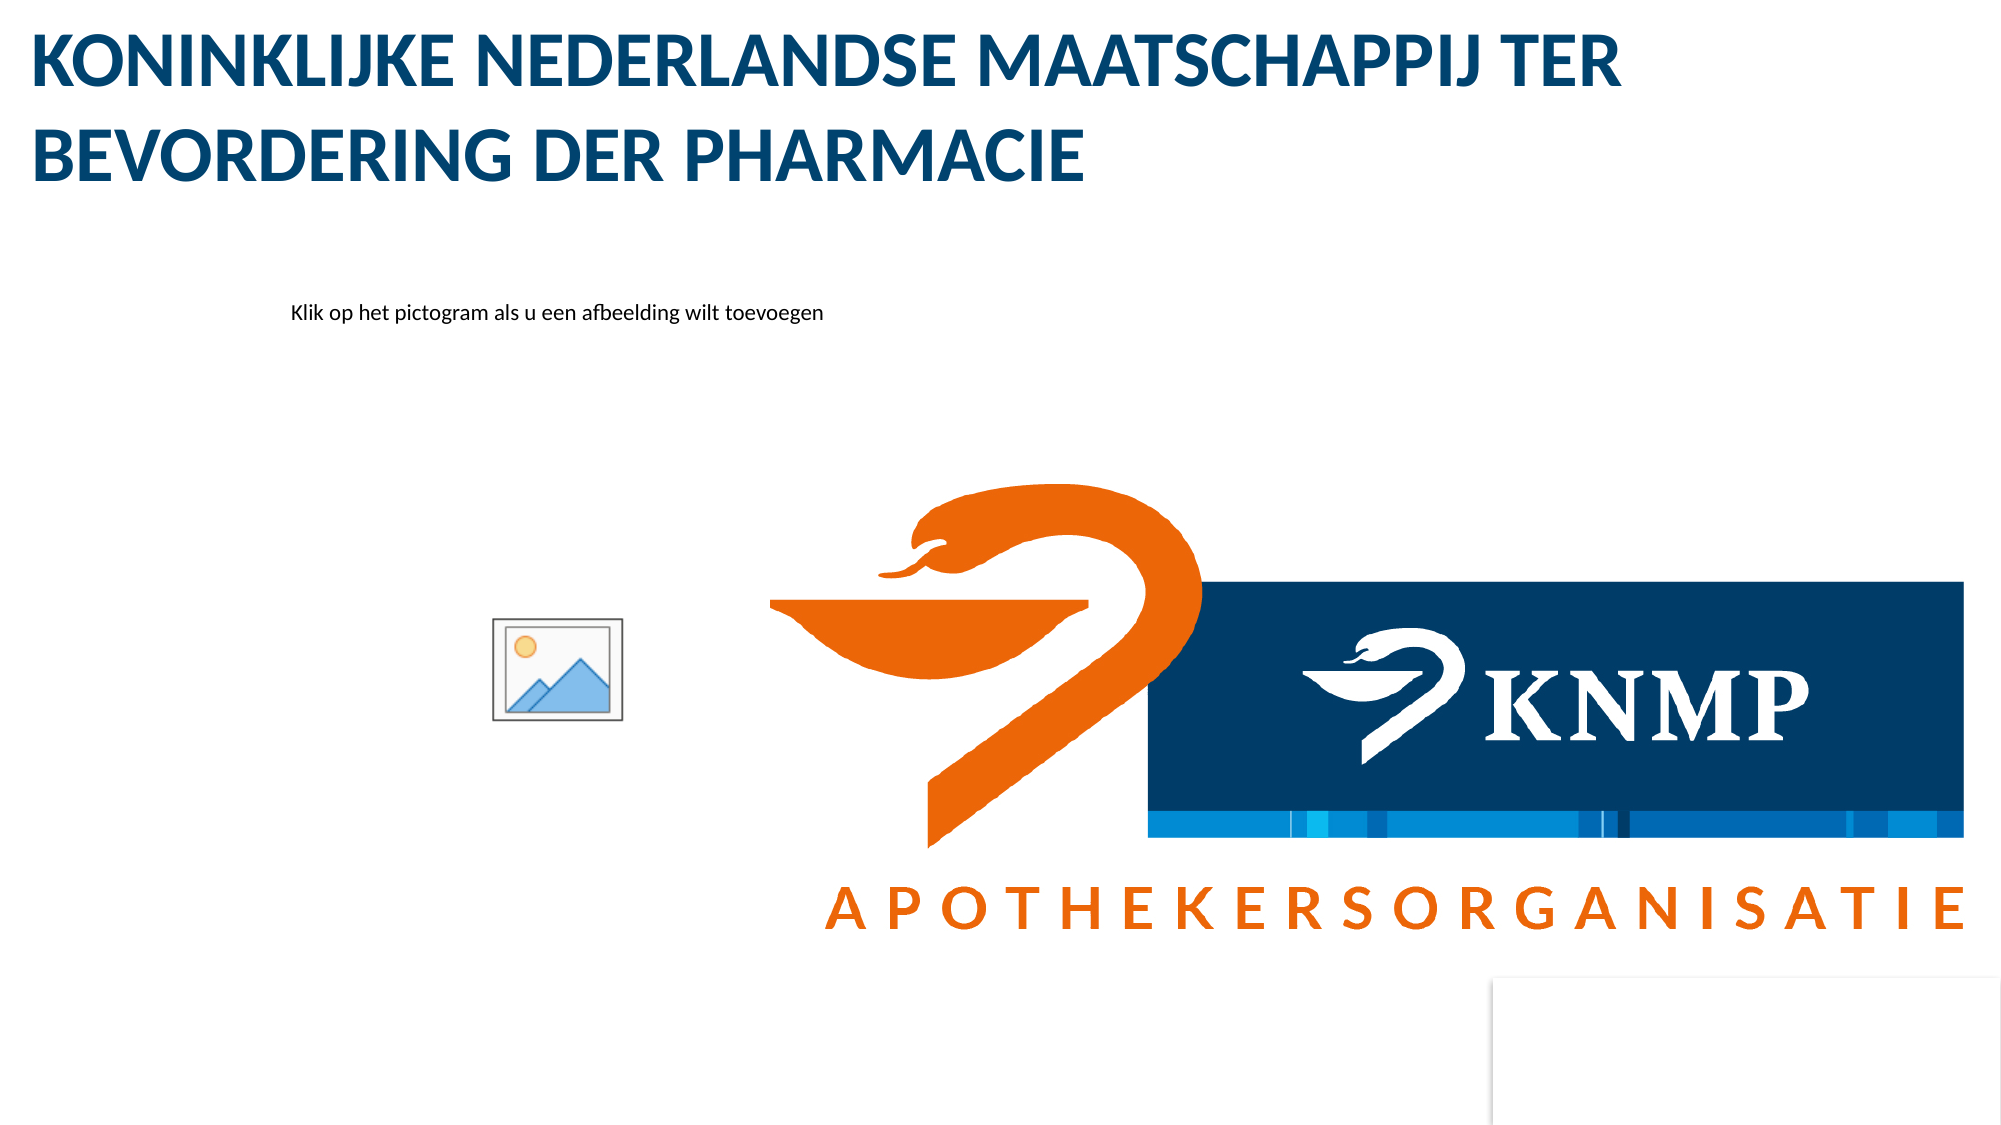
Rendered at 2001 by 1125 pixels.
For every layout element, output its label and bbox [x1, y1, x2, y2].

picture [31, 290, 2000, 1051]
